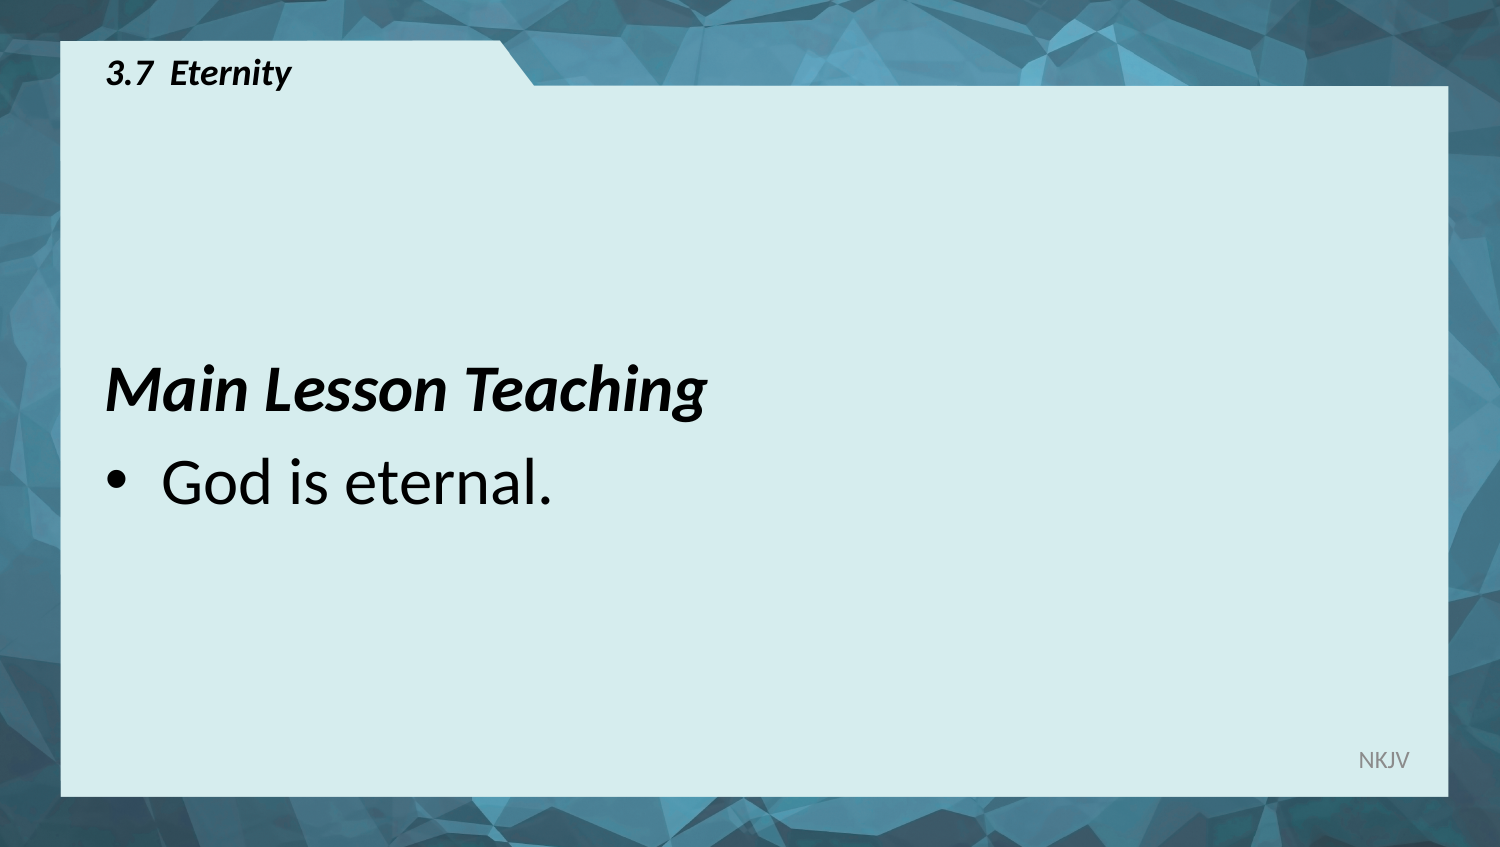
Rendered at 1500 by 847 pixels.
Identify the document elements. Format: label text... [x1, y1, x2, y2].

list Main Lesson Teaching God is eternal. [89, 141, 1403, 722]
picture [0, 0, 1500, 847]
footer NKJV [950, 736, 1425, 782]
title 3.7 Eternity [89, 33, 1420, 108]
